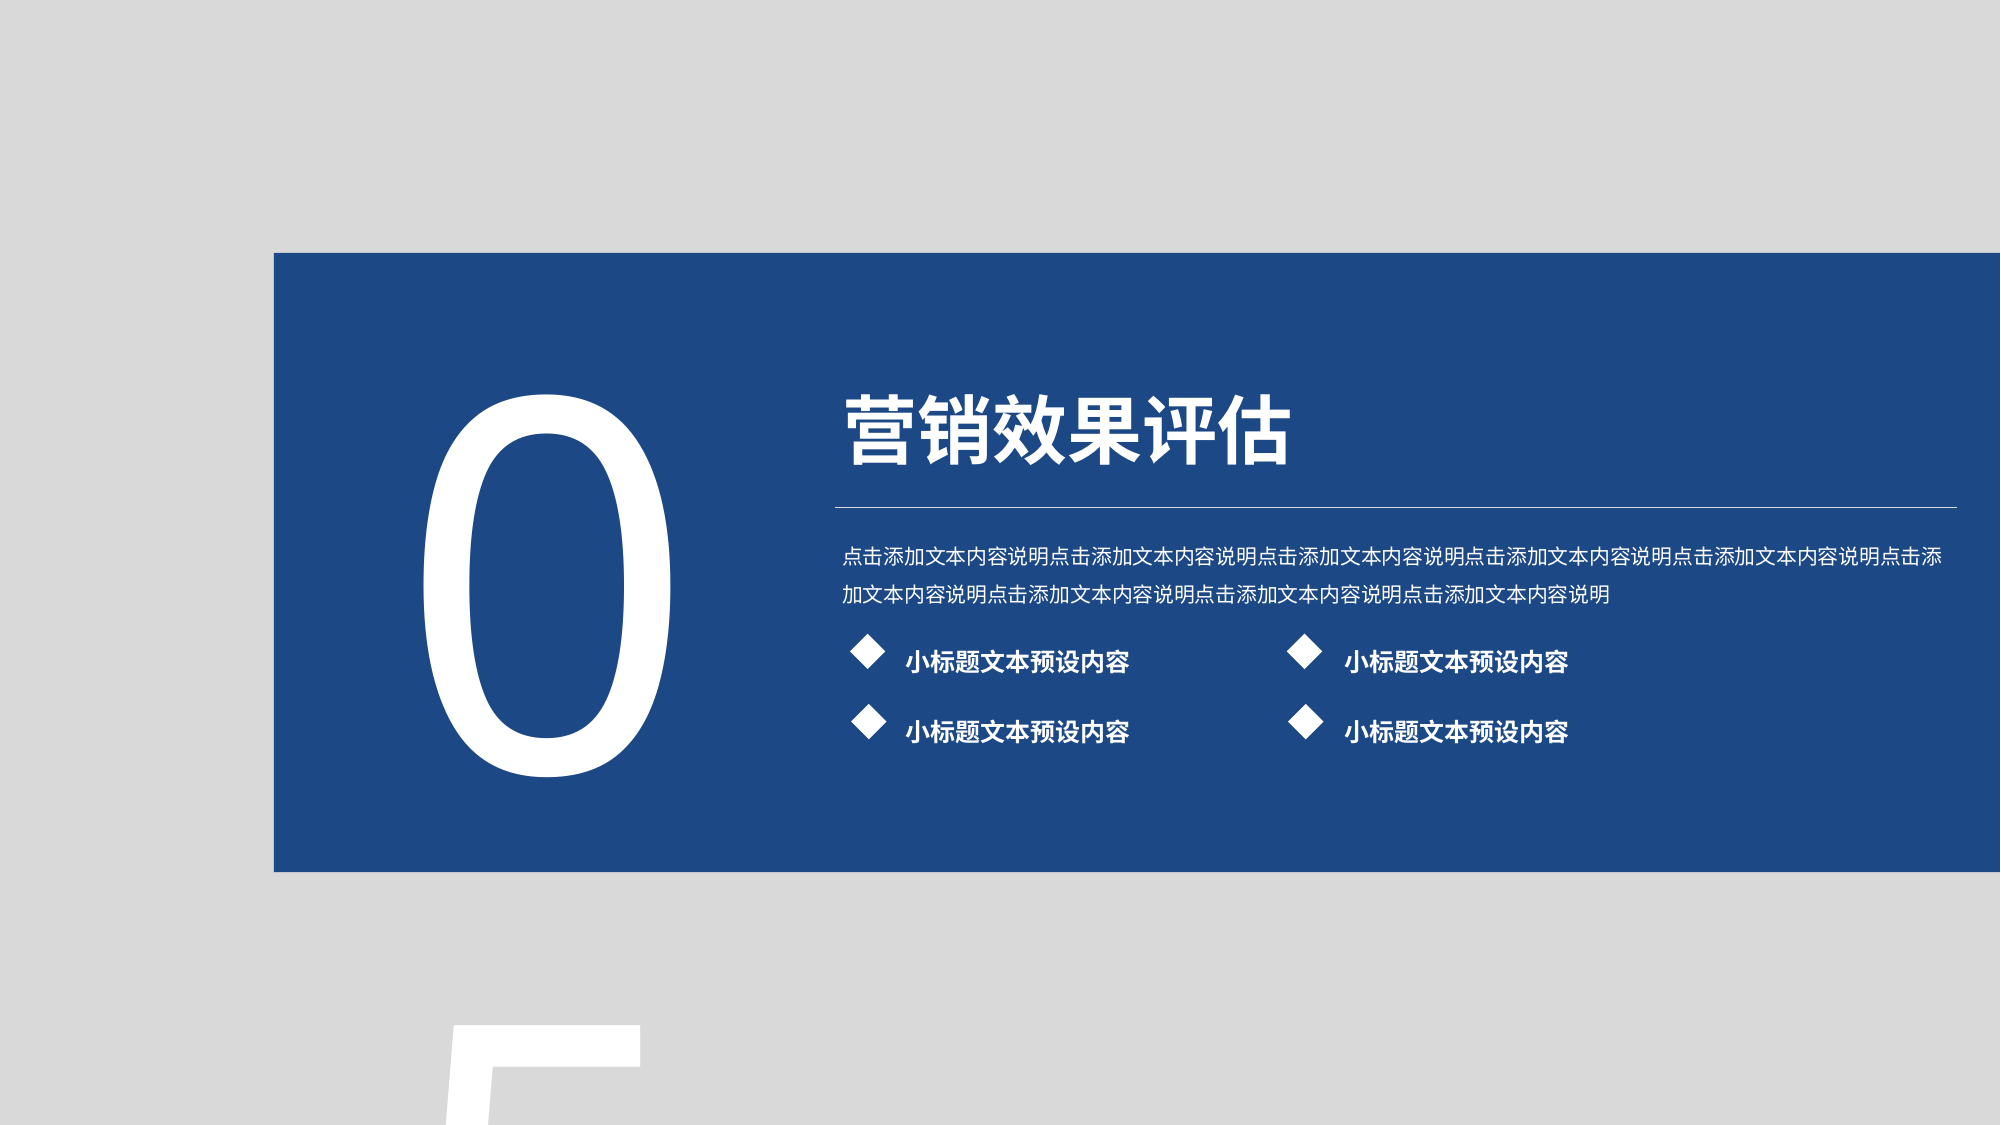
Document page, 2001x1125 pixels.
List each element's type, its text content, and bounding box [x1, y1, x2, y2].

text_box [823, 252, 2000, 873]
text_box 点击添加文本内容说明点击添加文本内容说明点击添加文本内容说明点击添加文本内容说明点击添加文本内容说明点击添加文本内容说明点击添加文本内容说明点击添加文本内容说明点击添加文本内容说明 [827, 524, 1967, 614]
text_box 营销效果评估 [827, 376, 1375, 481]
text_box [1286, 623, 1671, 679]
text_box 05 [272, 244, 823, 1125]
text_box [851, 694, 1231, 750]
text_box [1288, 694, 1671, 750]
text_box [849, 623, 1231, 679]
